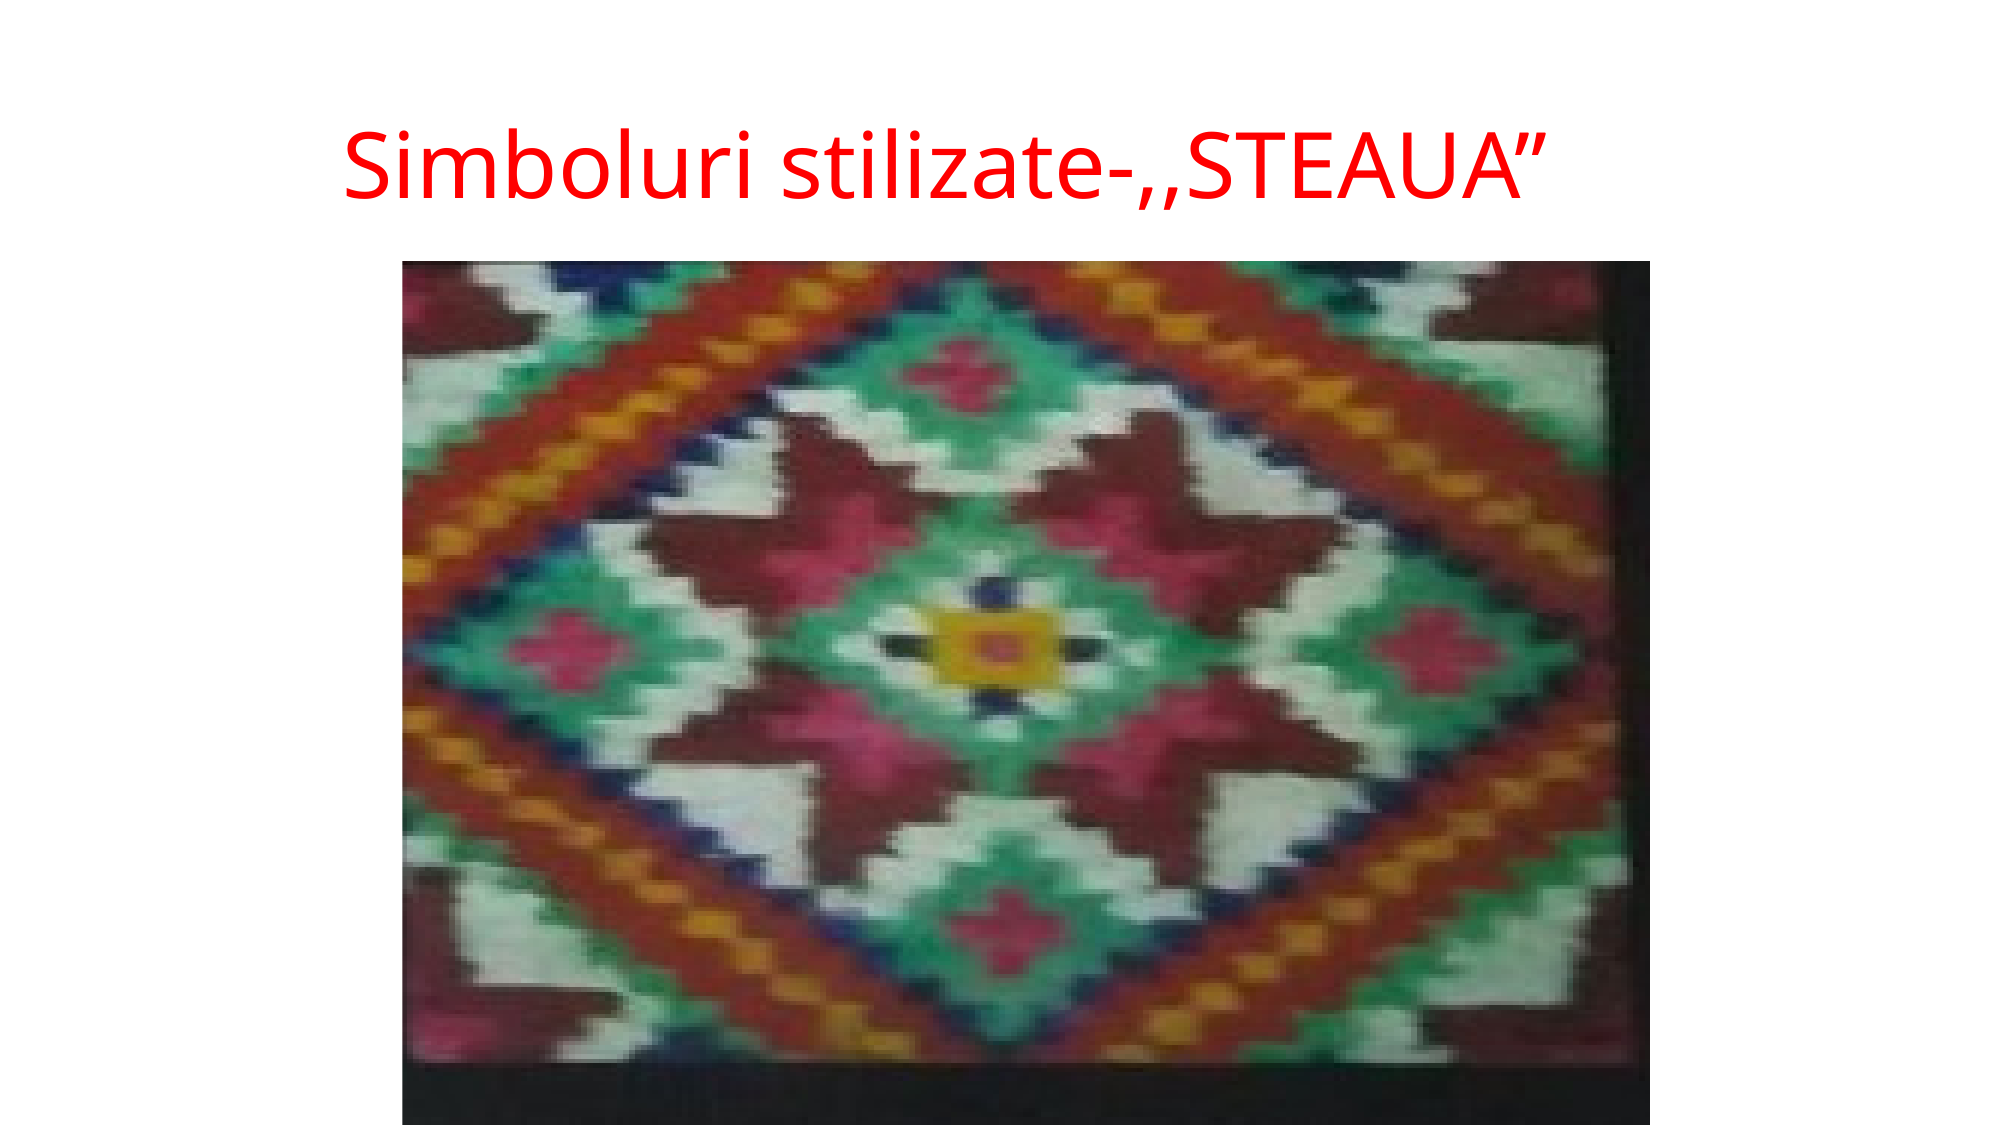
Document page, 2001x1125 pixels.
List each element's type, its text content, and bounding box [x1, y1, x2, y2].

title Simboluri stilizate-,,STEAUA” [137, 59, 1863, 278]
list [402, 261, 1650, 1125]
